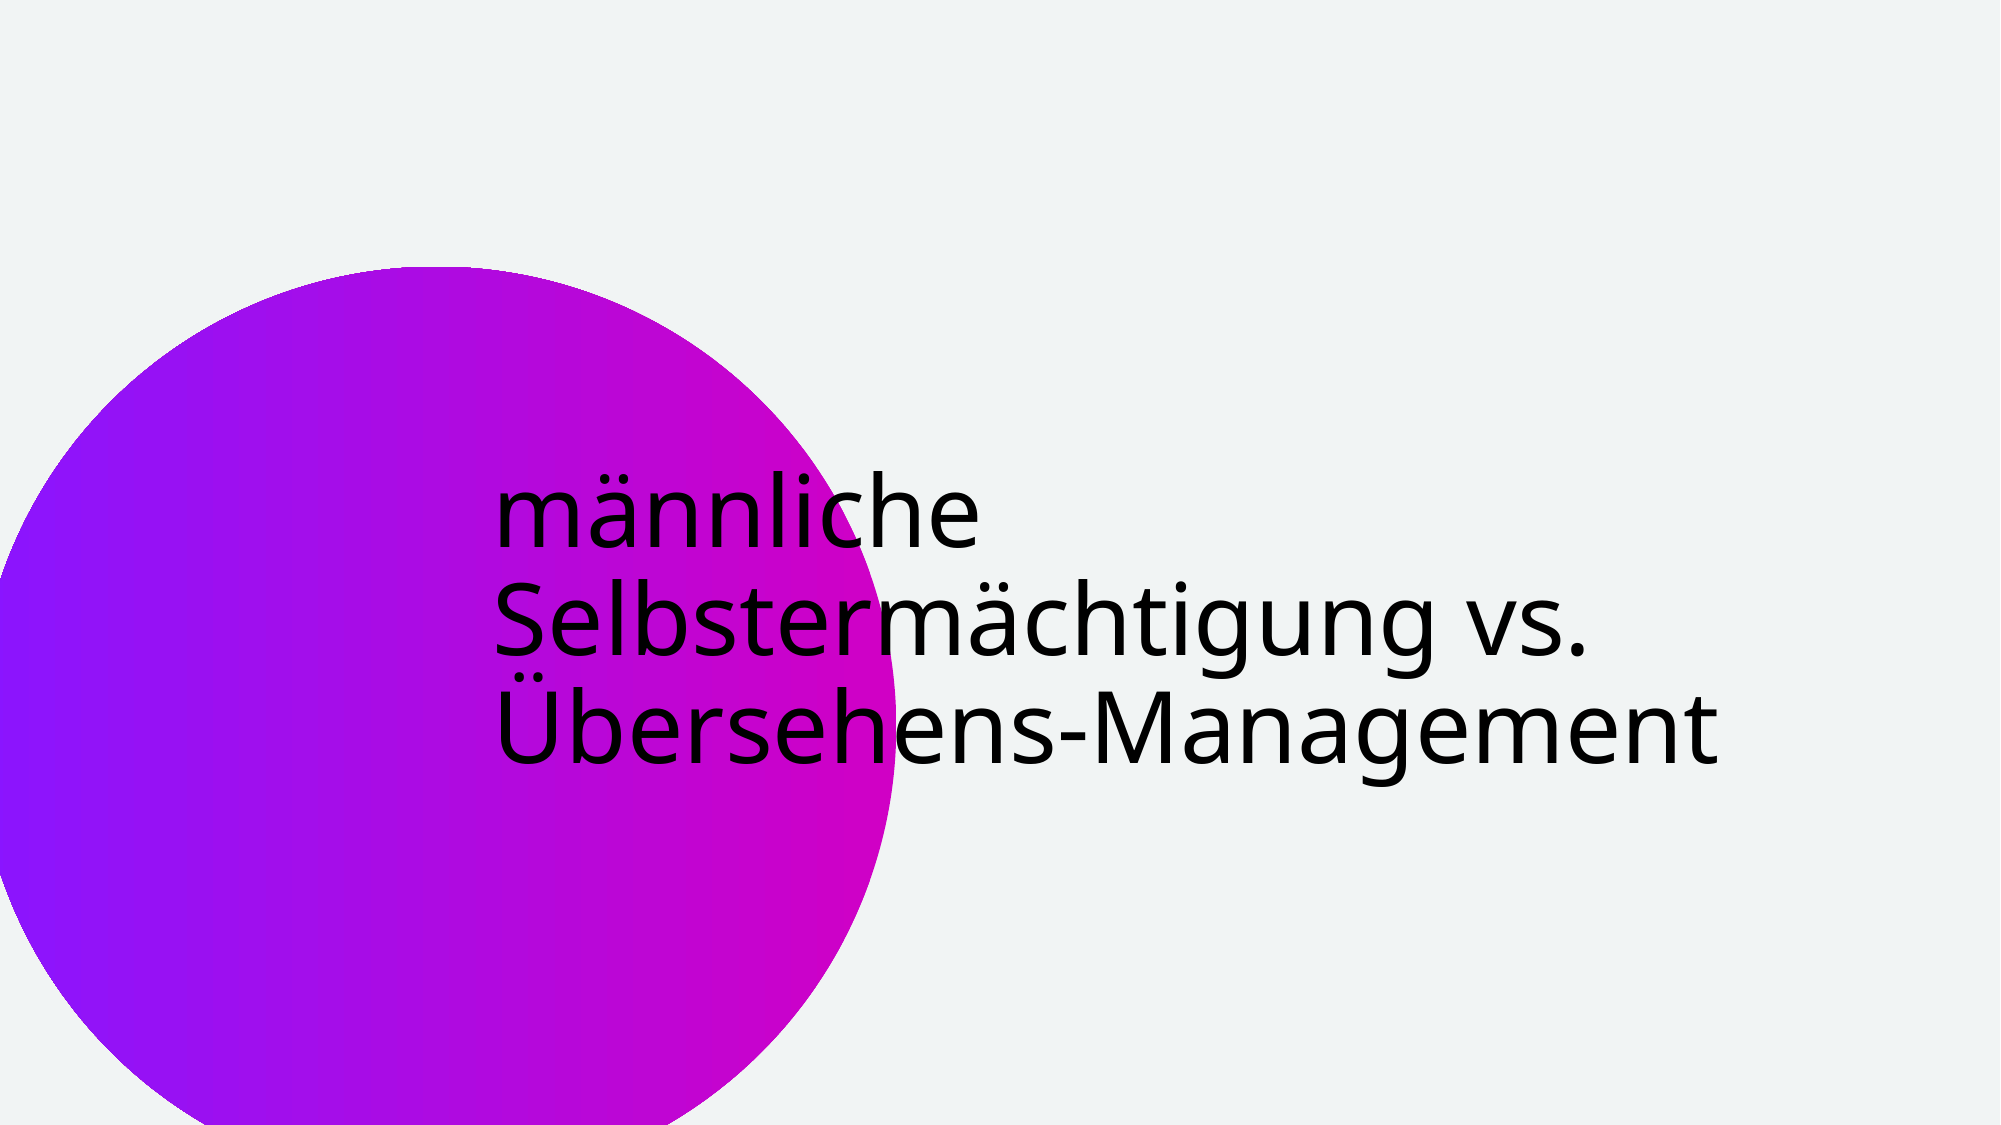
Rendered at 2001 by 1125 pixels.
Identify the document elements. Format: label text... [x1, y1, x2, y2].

text_box [0, 265, 688, 1125]
title männliche Selbstermächtigung vs. Übersehens-Management [477, 266, 1934, 1113]
